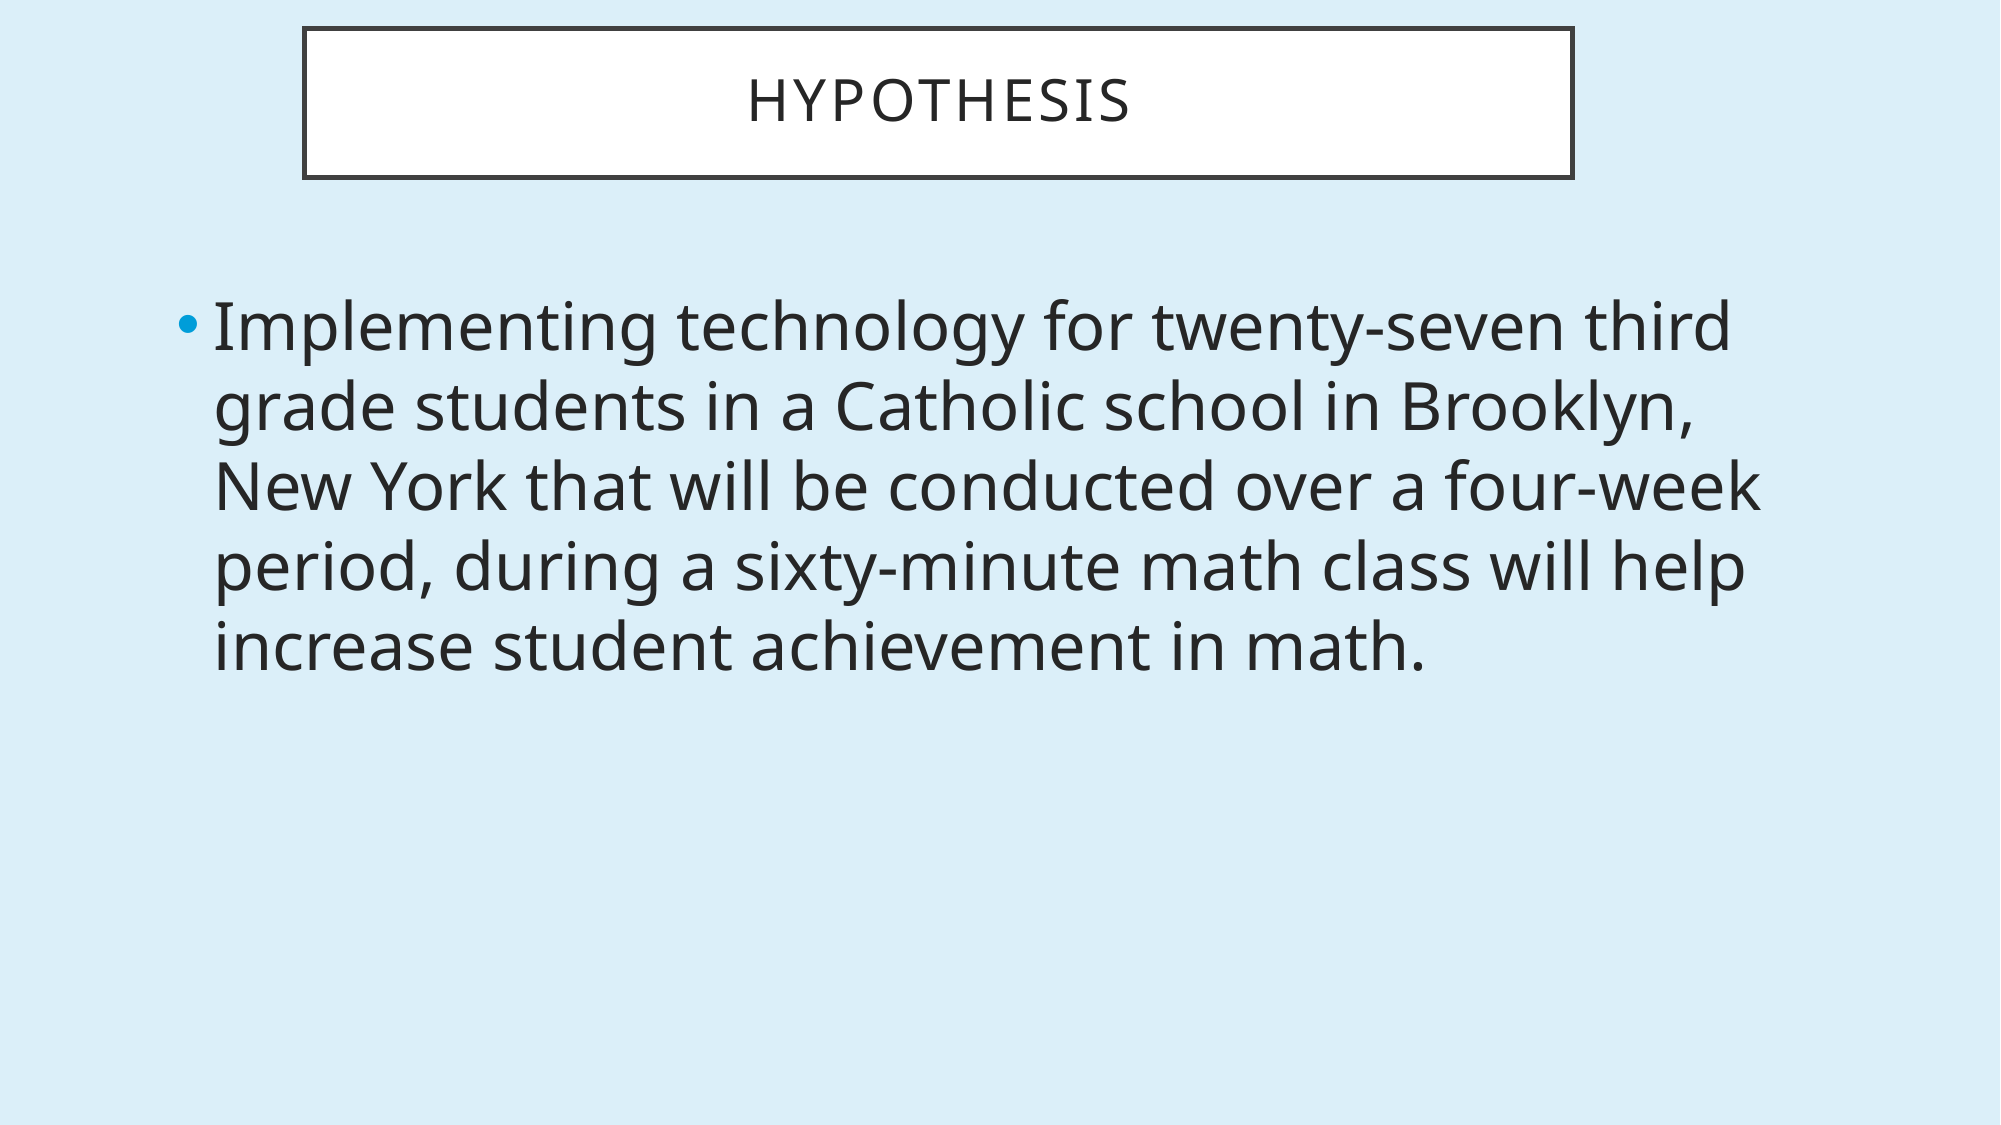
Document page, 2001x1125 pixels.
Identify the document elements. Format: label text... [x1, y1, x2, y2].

list Implementing technology for twenty-seven third grade students in a Catholic school in Brooklyn, New York that will be conducted over a four-week period, during a sixty-minute math class will help increase student achievement in math. [161, 275, 1814, 850]
title Hypothesis [302, 26, 1575, 180]
